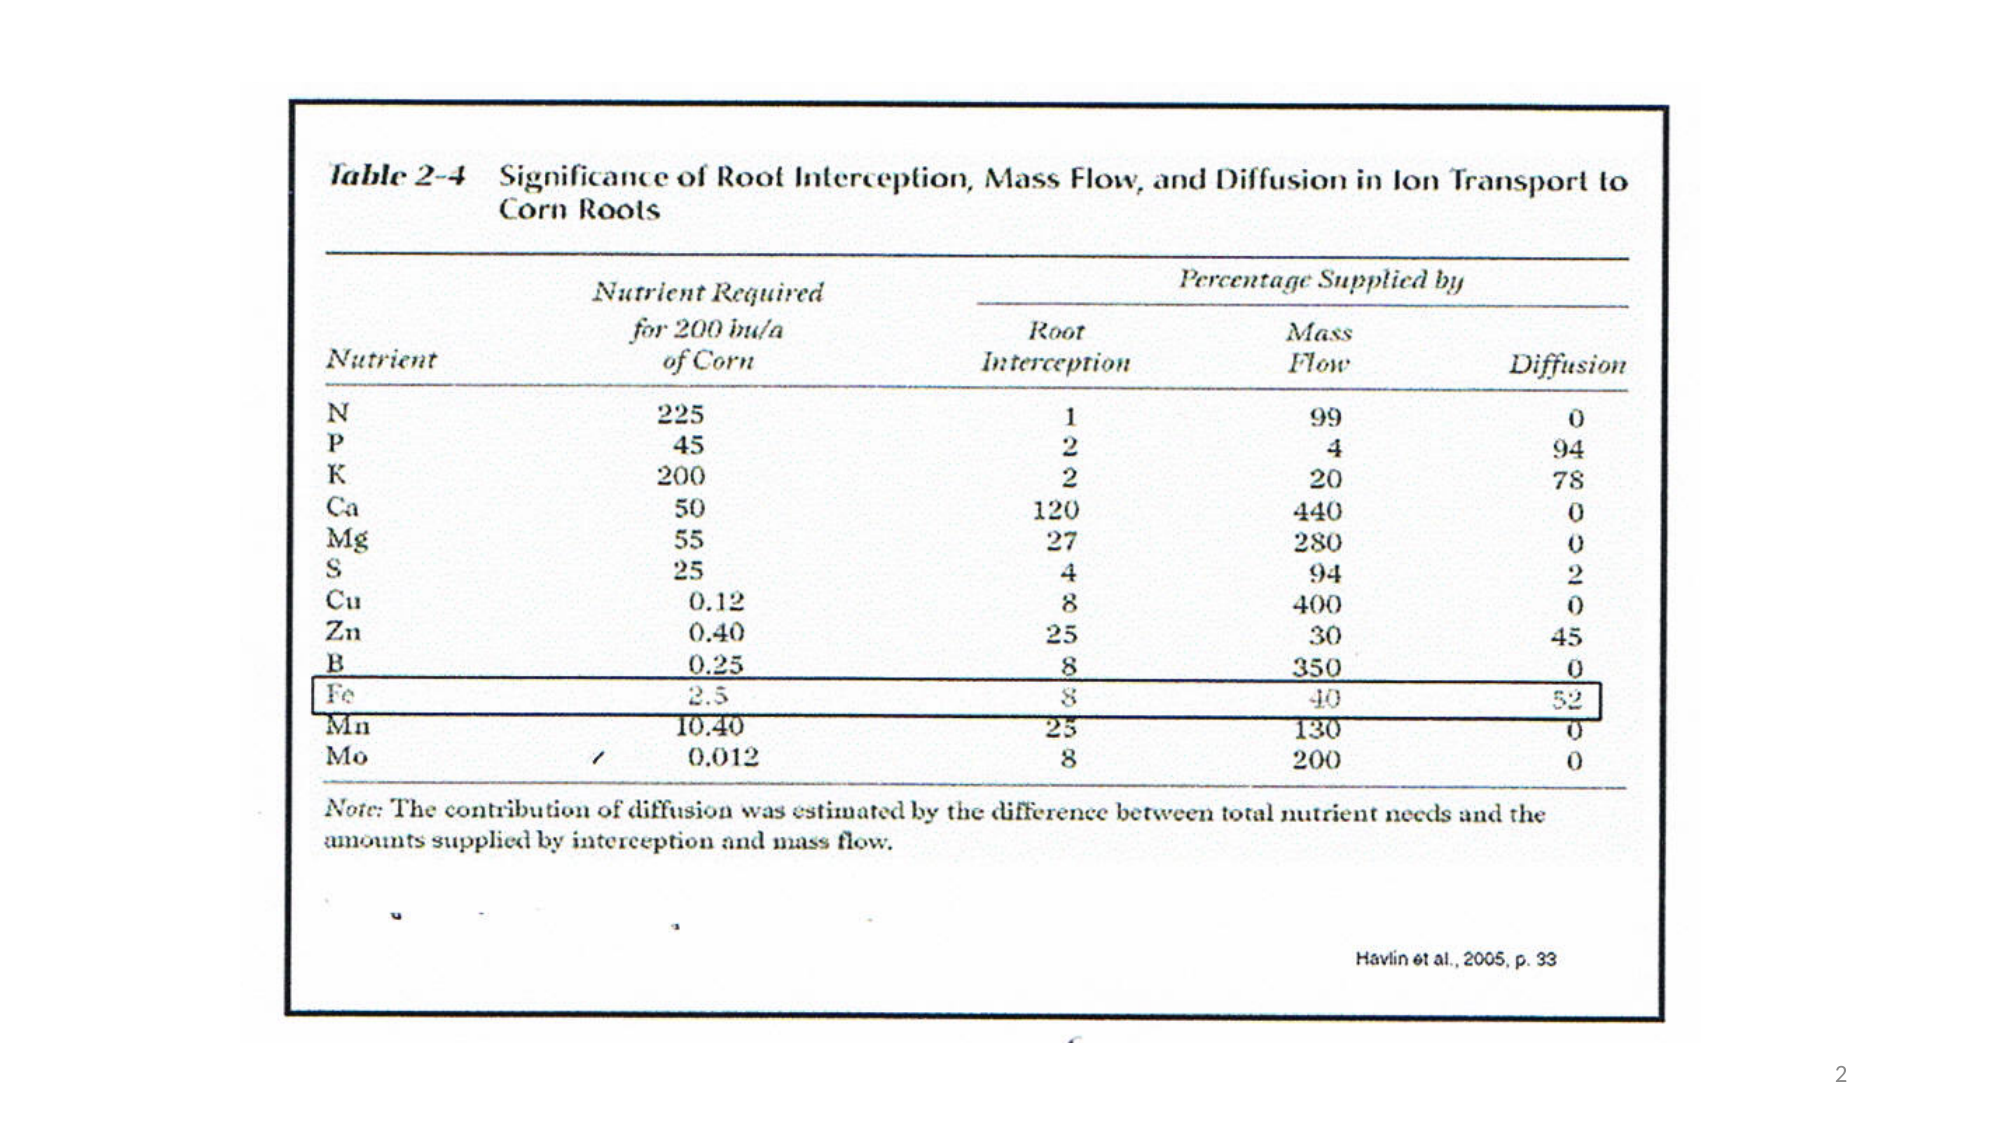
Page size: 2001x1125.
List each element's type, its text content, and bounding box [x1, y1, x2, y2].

slide_number 2 [1412, 1042, 1863, 1103]
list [240, 82, 1701, 1043]
